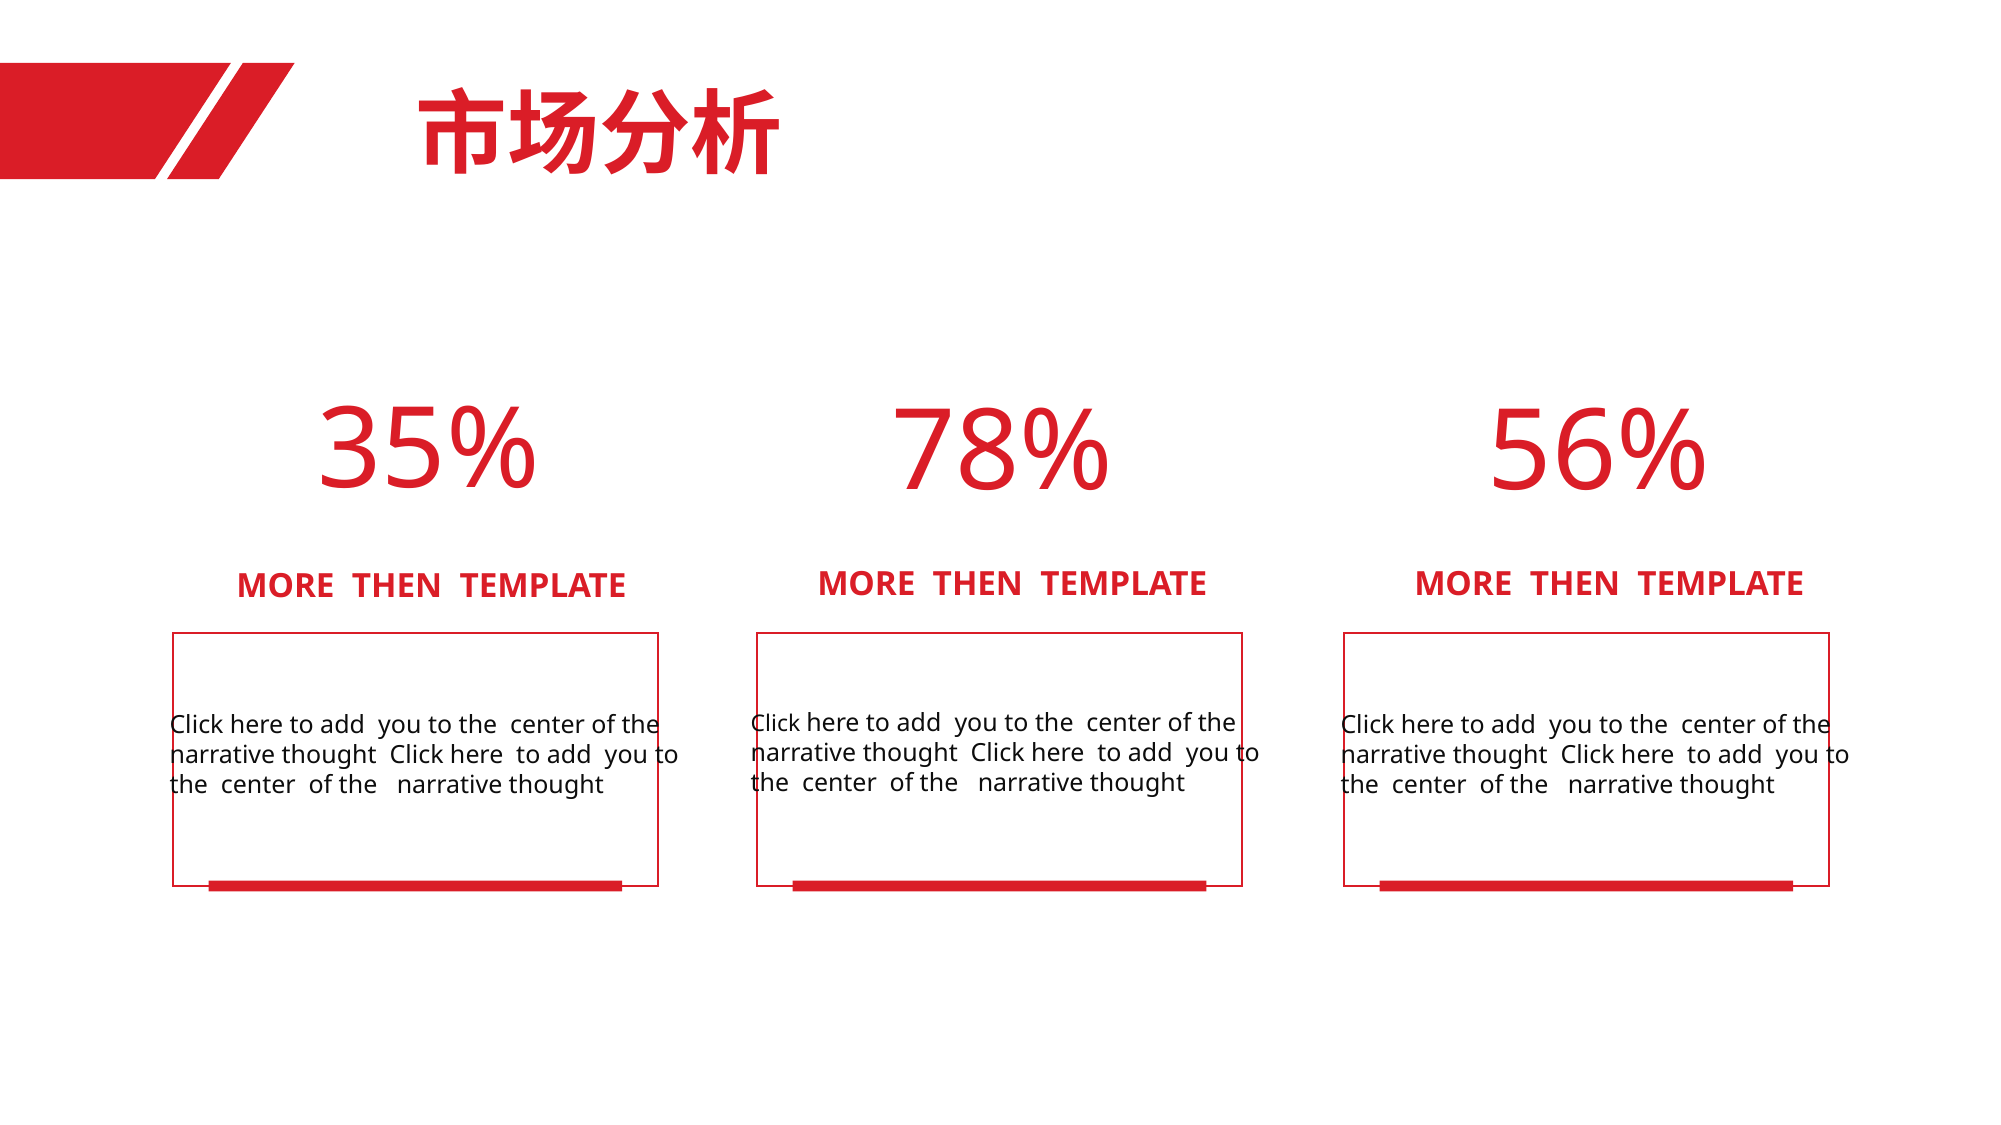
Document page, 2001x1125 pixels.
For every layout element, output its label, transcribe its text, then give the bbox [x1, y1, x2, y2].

text_box Click here to add you to the center of the narrative thought Click here to add you to the center of the narrative thought [1325, 610, 1866, 832]
text_box MORE THEN TEMPLATE [160, 532, 642, 617]
text_box 35% [302, 367, 555, 518]
text_box Click here to add you to the center of the narrative thought Click here to add you to the center of the narrative thought [154, 610, 695, 833]
text_box MORE THEN TEMPLATE [1330, 521, 1820, 616]
text_box [1378, 880, 1794, 892]
text_box Click here to add you to the center of the narrative thought Click here to add you to the center of the narrative thought [735, 608, 1276, 831]
text_box [1343, 832, 1830, 887]
text_box 56% [1473, 369, 1725, 520]
text_box [207, 880, 623, 892]
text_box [0, 62, 295, 180]
text_box [756, 831, 1243, 887]
text_box 78% [876, 369, 1129, 520]
text_box [172, 833, 659, 887]
text_box MORE THEN TEMPLATE [741, 529, 1223, 615]
text_box 市场分析 [401, 67, 798, 193]
text_box [792, 880, 1207, 892]
